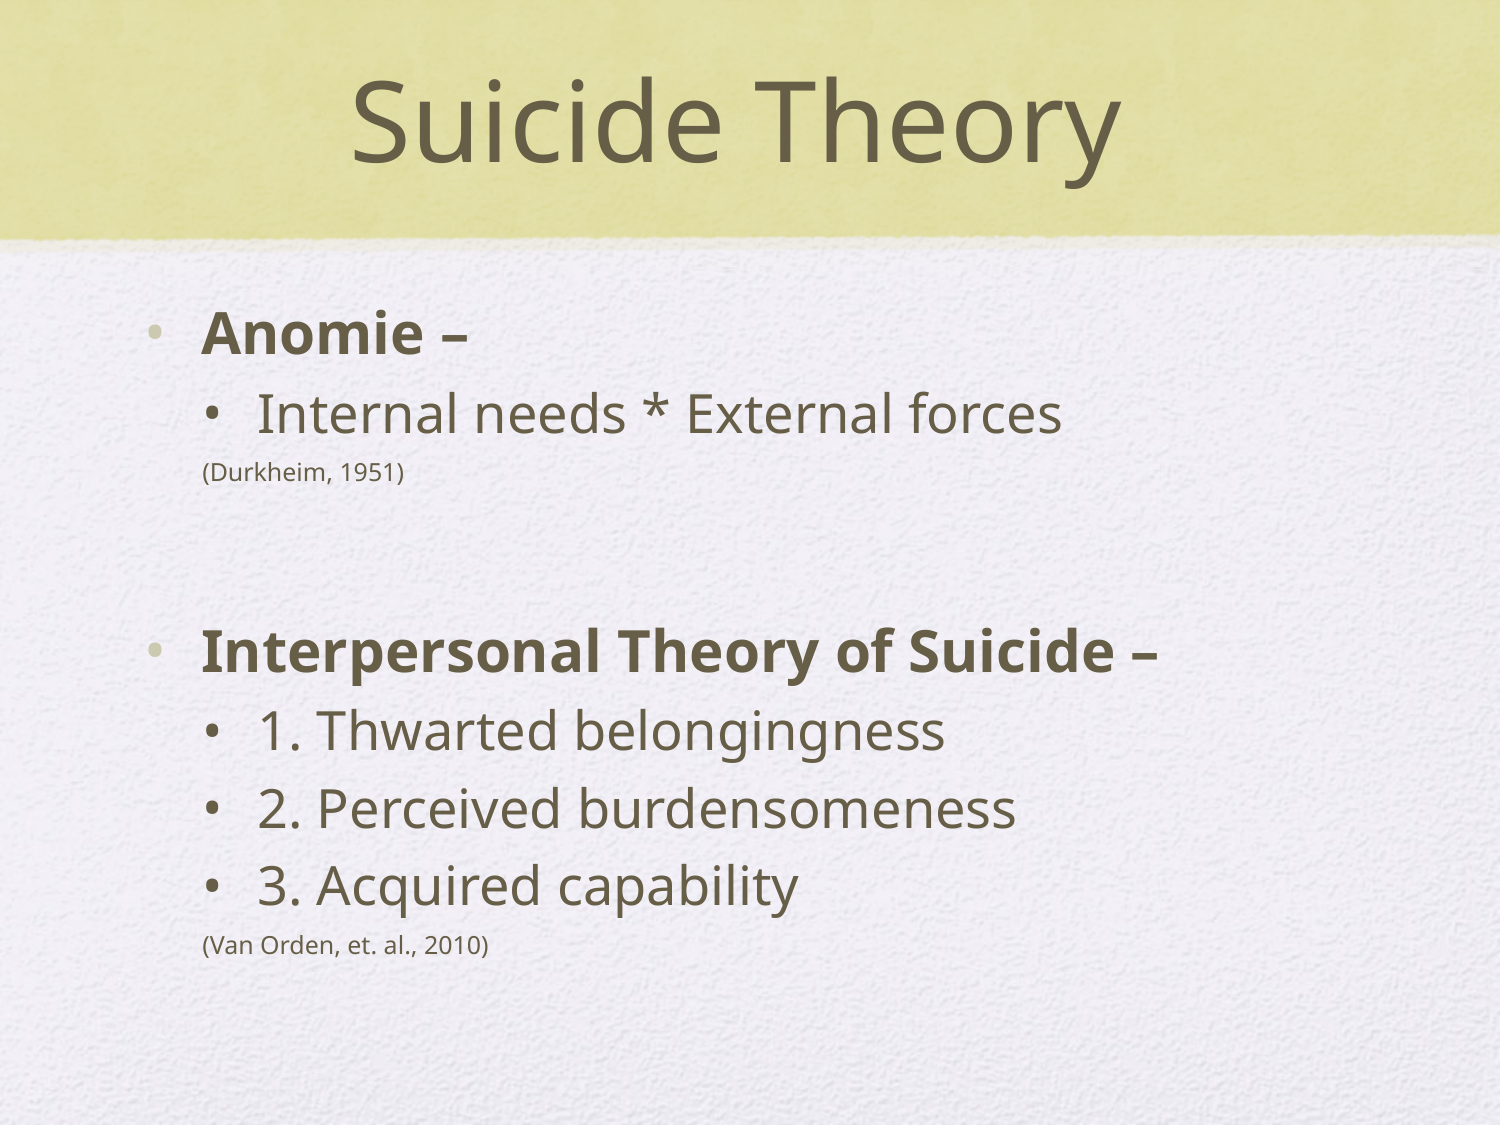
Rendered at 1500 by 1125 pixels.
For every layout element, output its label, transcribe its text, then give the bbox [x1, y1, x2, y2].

picture [0, 225, 1500, 1125]
title Suicide Theory [129, 6, 1372, 239]
list Anomie – Internal needs * External forces (Durkheim, 1951) Interpersonal Theory of Suicide – 1. Thwarted belongingness 2. Perceived burdensomeness 3. Acquired capability (Van Orden, et. al., 2010) [129, 288, 1372, 993]
